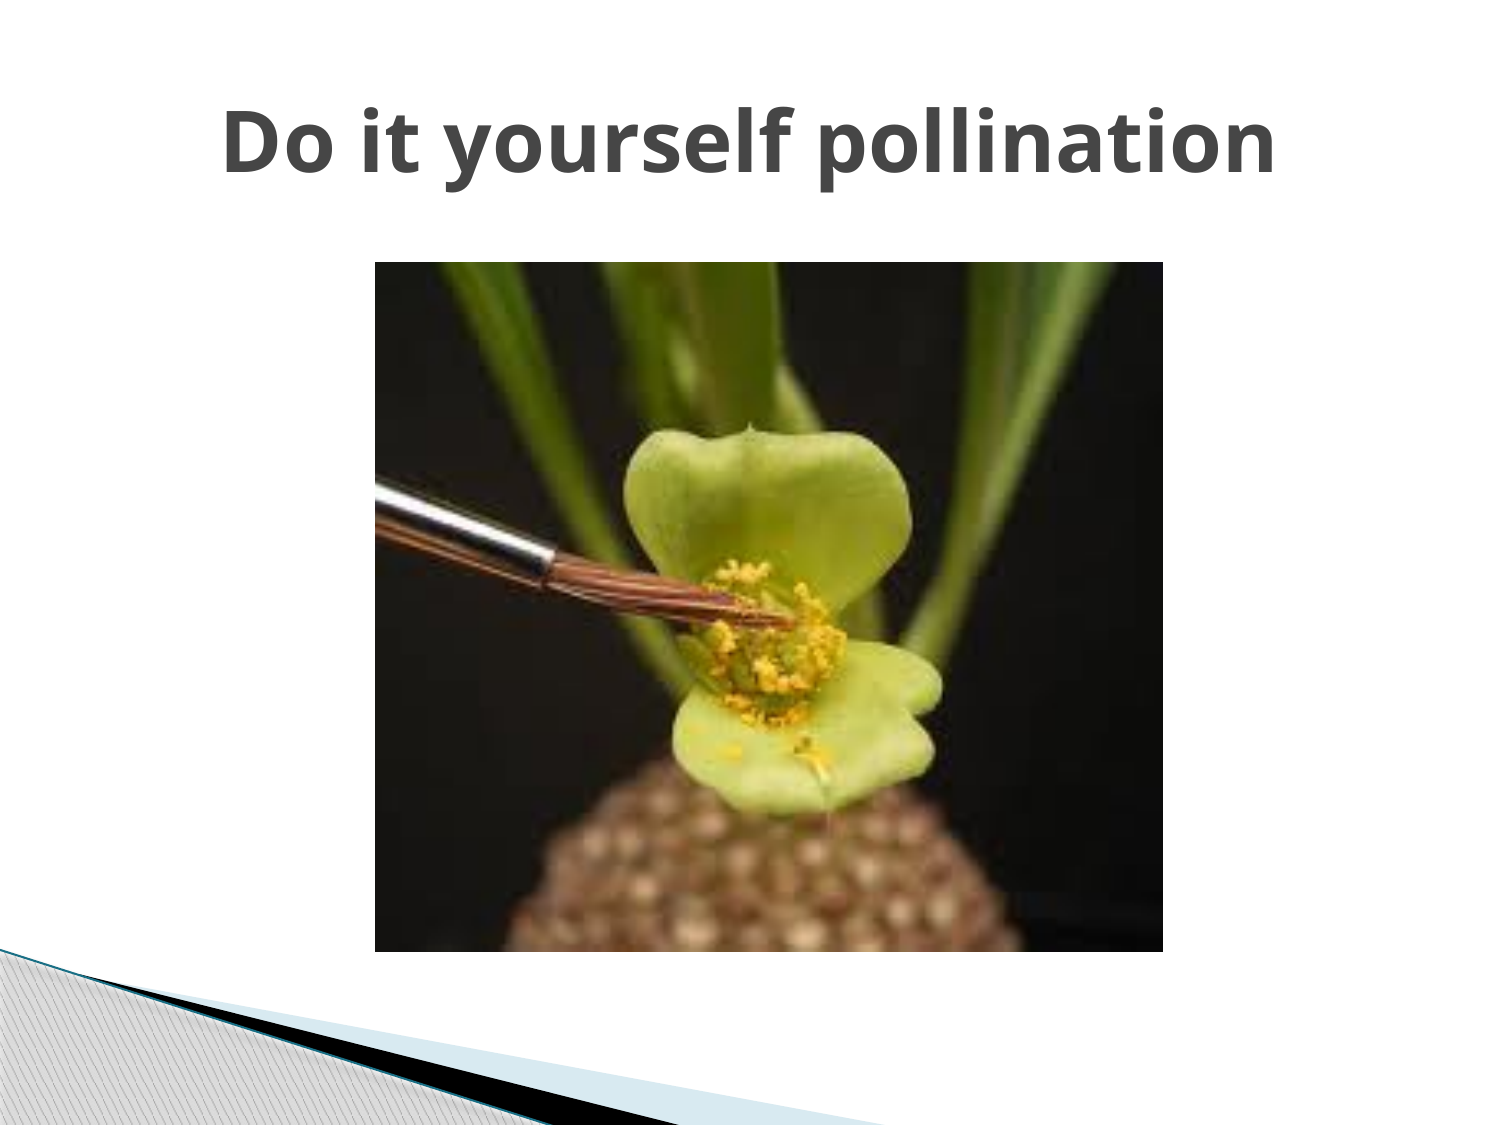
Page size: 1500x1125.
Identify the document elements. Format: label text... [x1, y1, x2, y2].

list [374, 262, 1163, 952]
title Do it yourself pollination [75, 45, 1425, 233]
